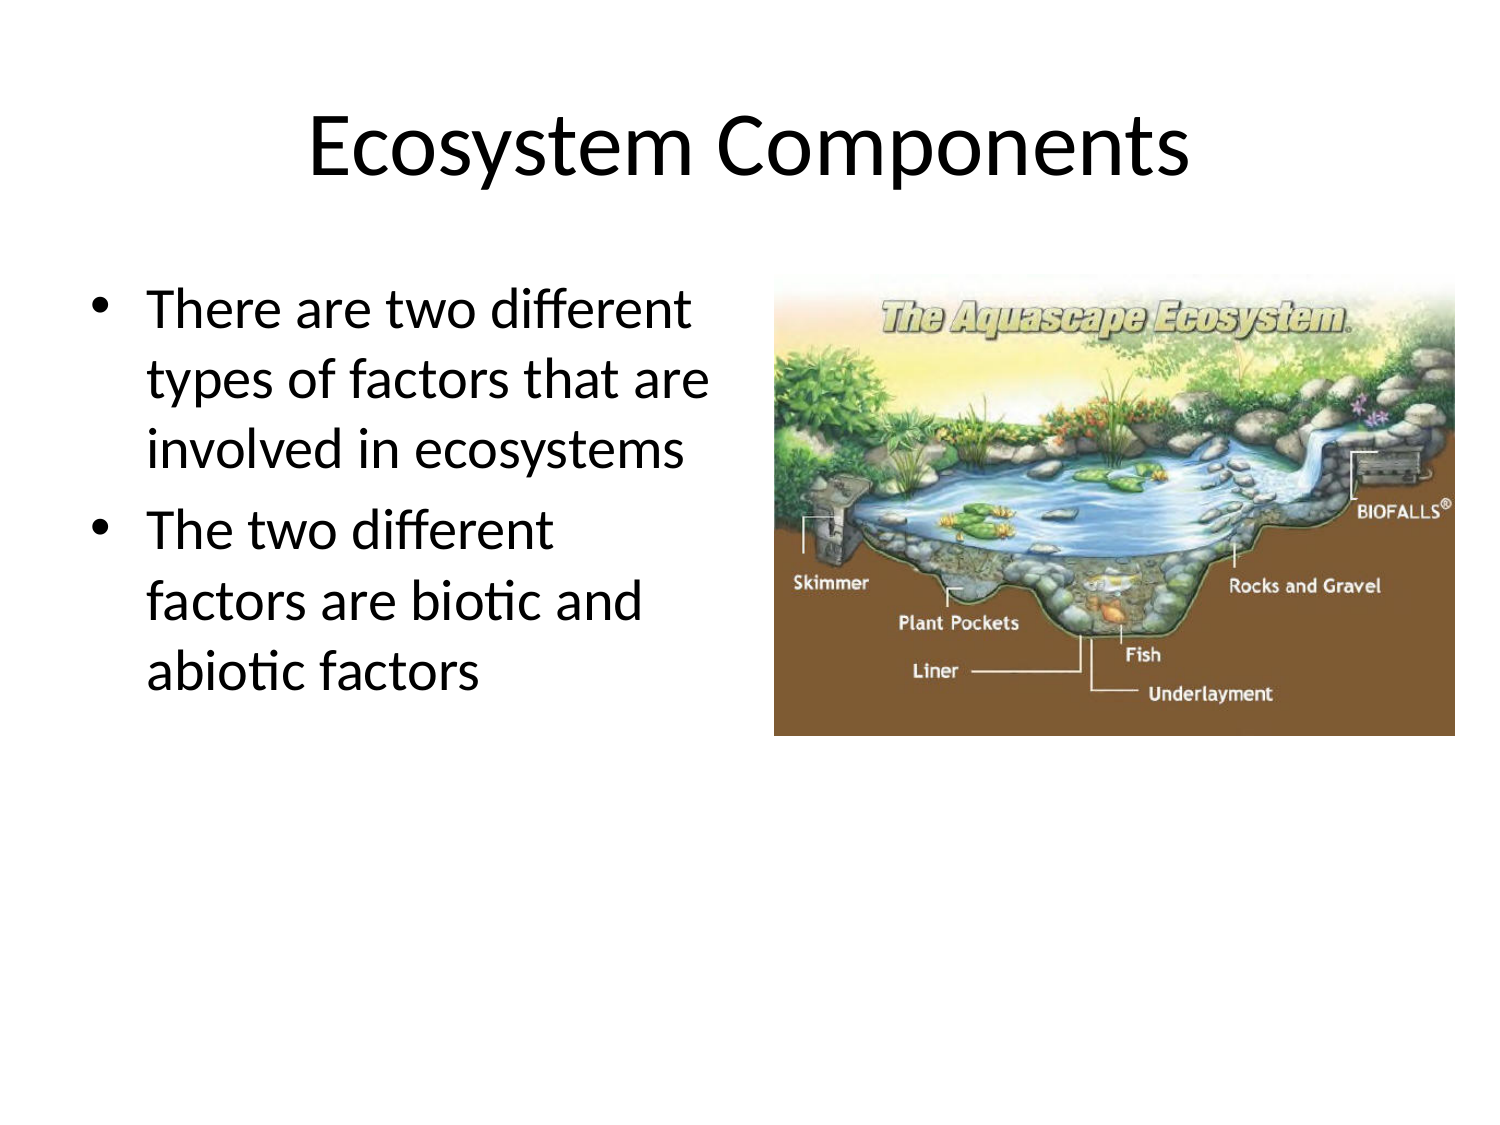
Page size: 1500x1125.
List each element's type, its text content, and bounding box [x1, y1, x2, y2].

title Ecosystem Components [75, 45, 1425, 233]
picture [774, 274, 1456, 737]
list There are two different types of factors that are involved in ecosystems The two different factors are biotic and abiotic factors [75, 262, 738, 1005]
